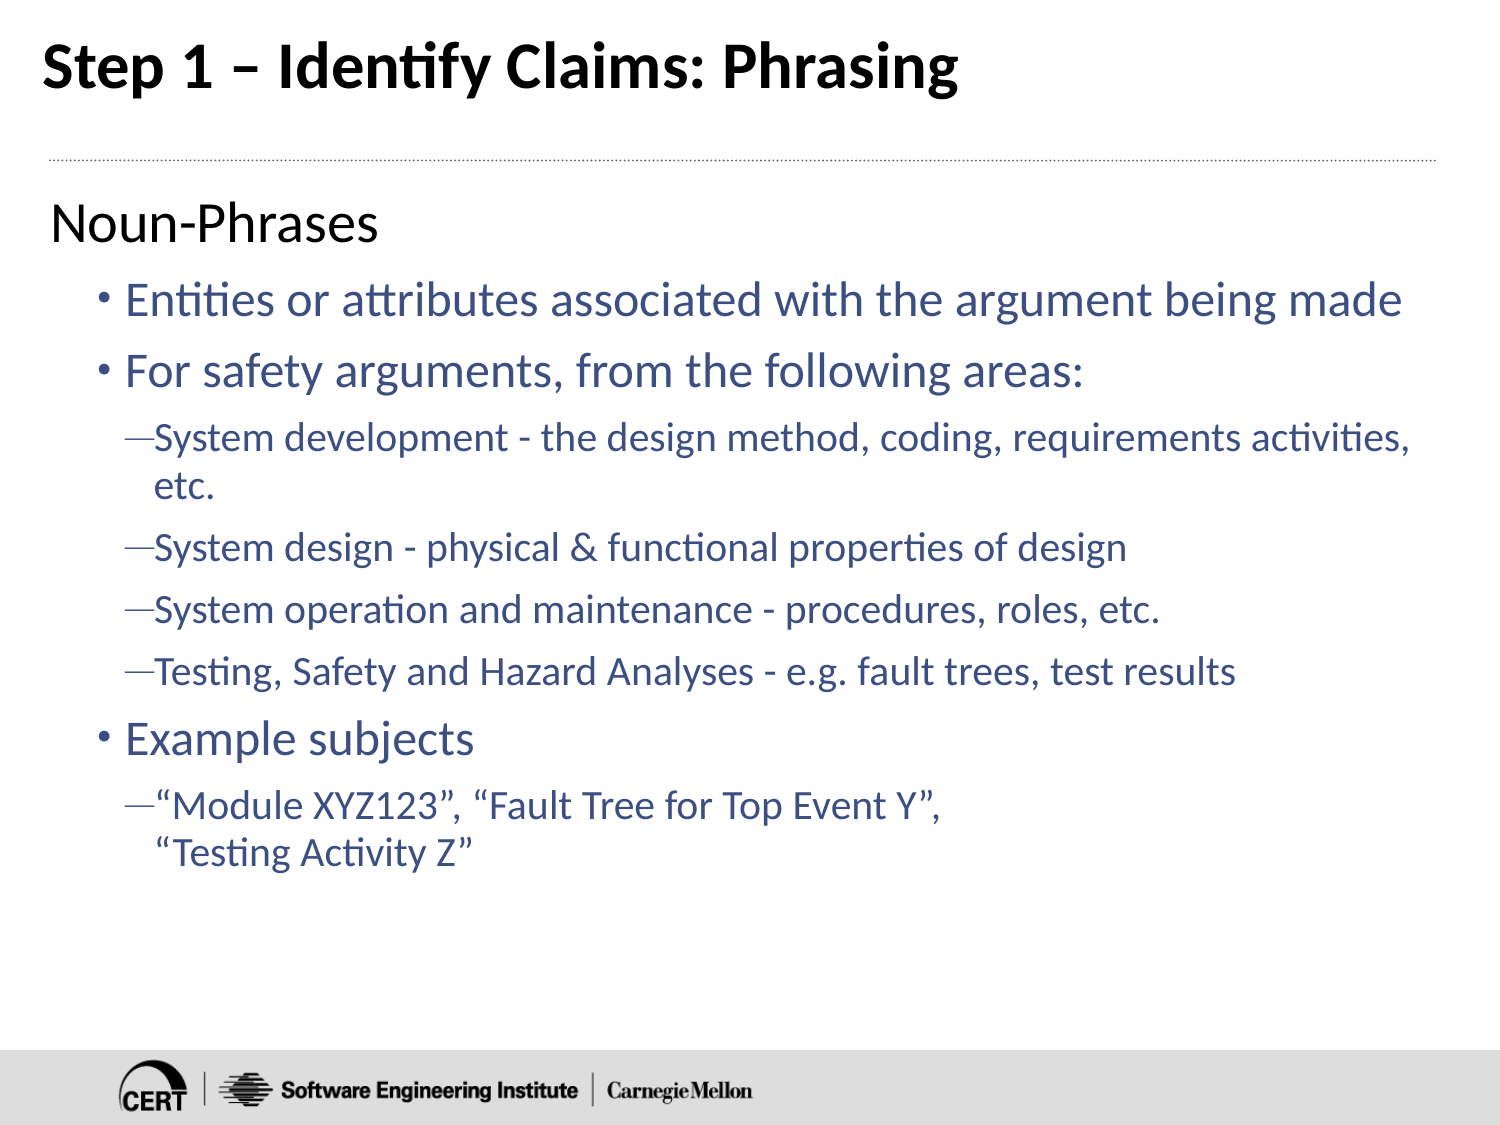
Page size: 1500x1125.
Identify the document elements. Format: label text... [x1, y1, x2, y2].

picture [102, 1056, 765, 1117]
title Step 1 – Identify Claims: Phrasing [42, 37, 1434, 155]
list Noun-Phrases Entities or attributes associated with the argument being made For safety arguments, from the following areas: System development - the design method, coding, requirements activities, etc. System design - physical & functional properties of design System operation and maintenance - procedures, roles, etc. Testing, Safety and Hazard Analyses - e.g. fault trees, test results Example subjects “Module XYZ123”, “Fault Tree for Top Event Y”, “Testing Activity Z” [49, 187, 1438, 1001]
